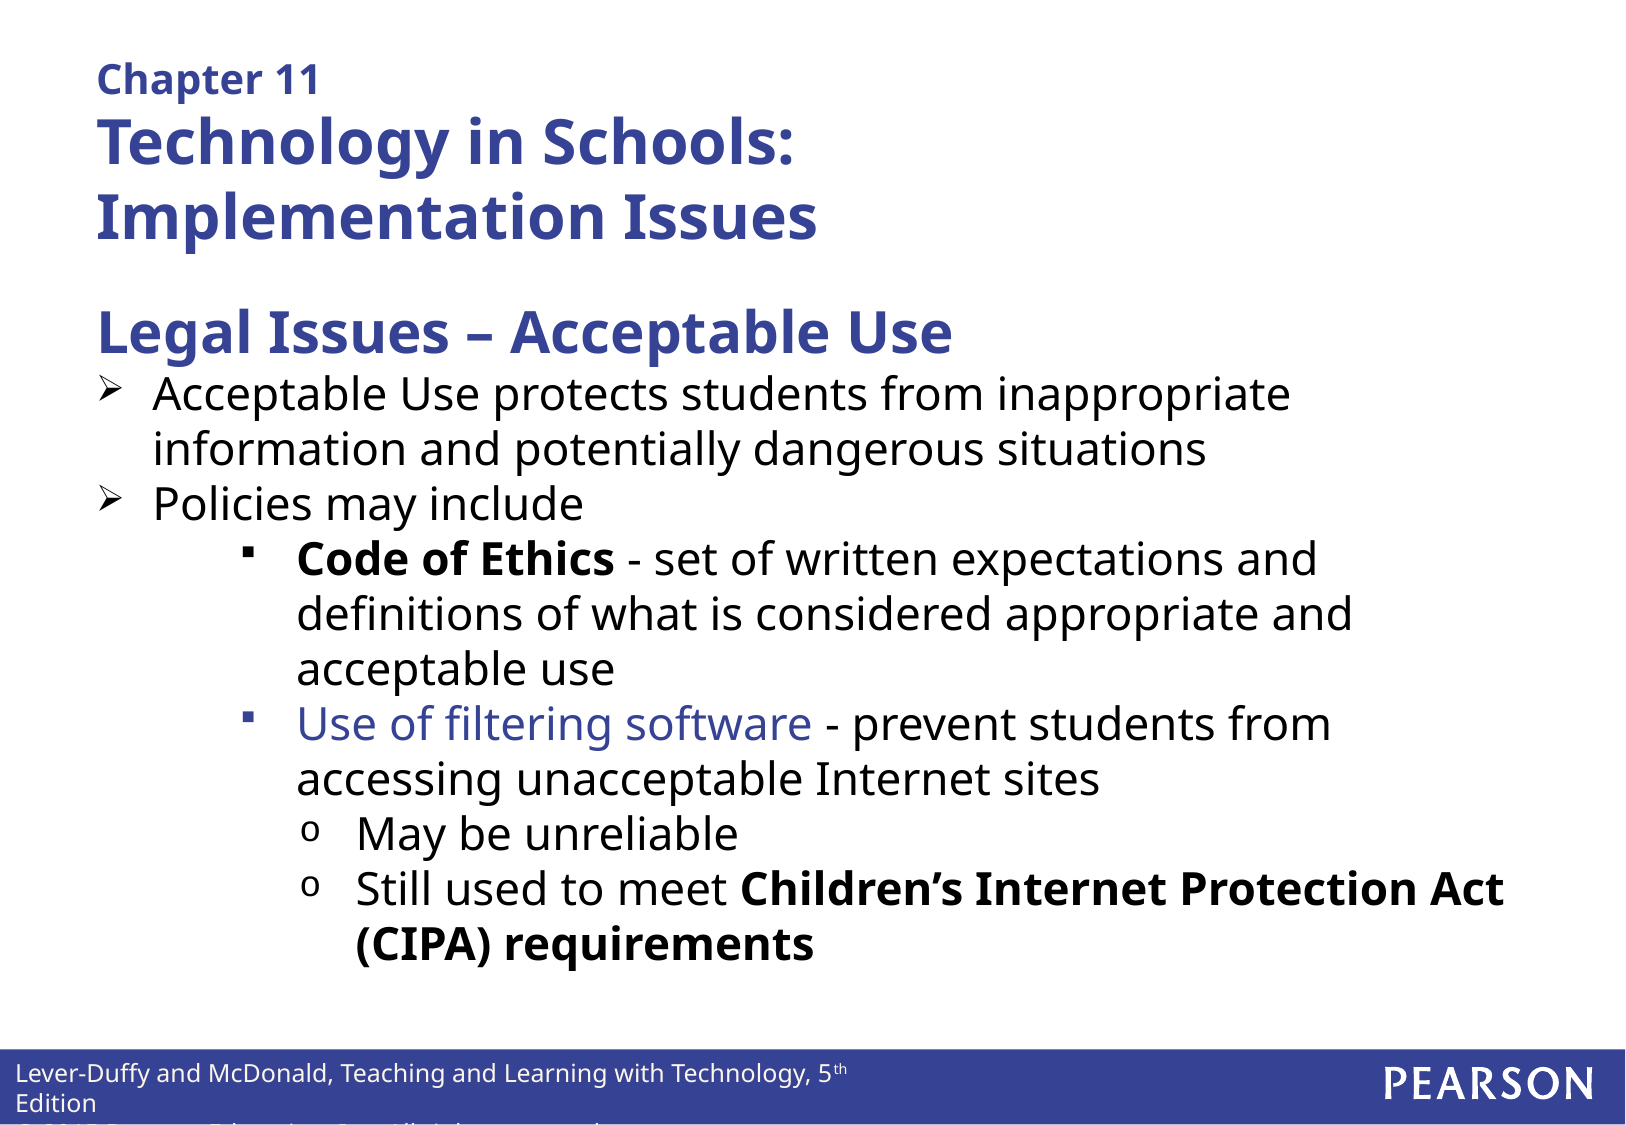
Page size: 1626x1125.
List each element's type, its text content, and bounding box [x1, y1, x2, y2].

list Legal Issues – Acceptable Use Acceptable Use protects students from inappropriate information and potentially dangerous situations Policies may include Code of Ethics - set of written expectations and definitions of what is considered appropriate and acceptable use Use of filtering software - prevent students from accessing unacceptable Internet sites May be unreliable Still used to meet Children’s Internet Protection Act (CIPA) requirements [81, 287, 1544, 1005]
title Chapter 11 Technology in Schools: Implementation Issues [81, 45, 1544, 233]
